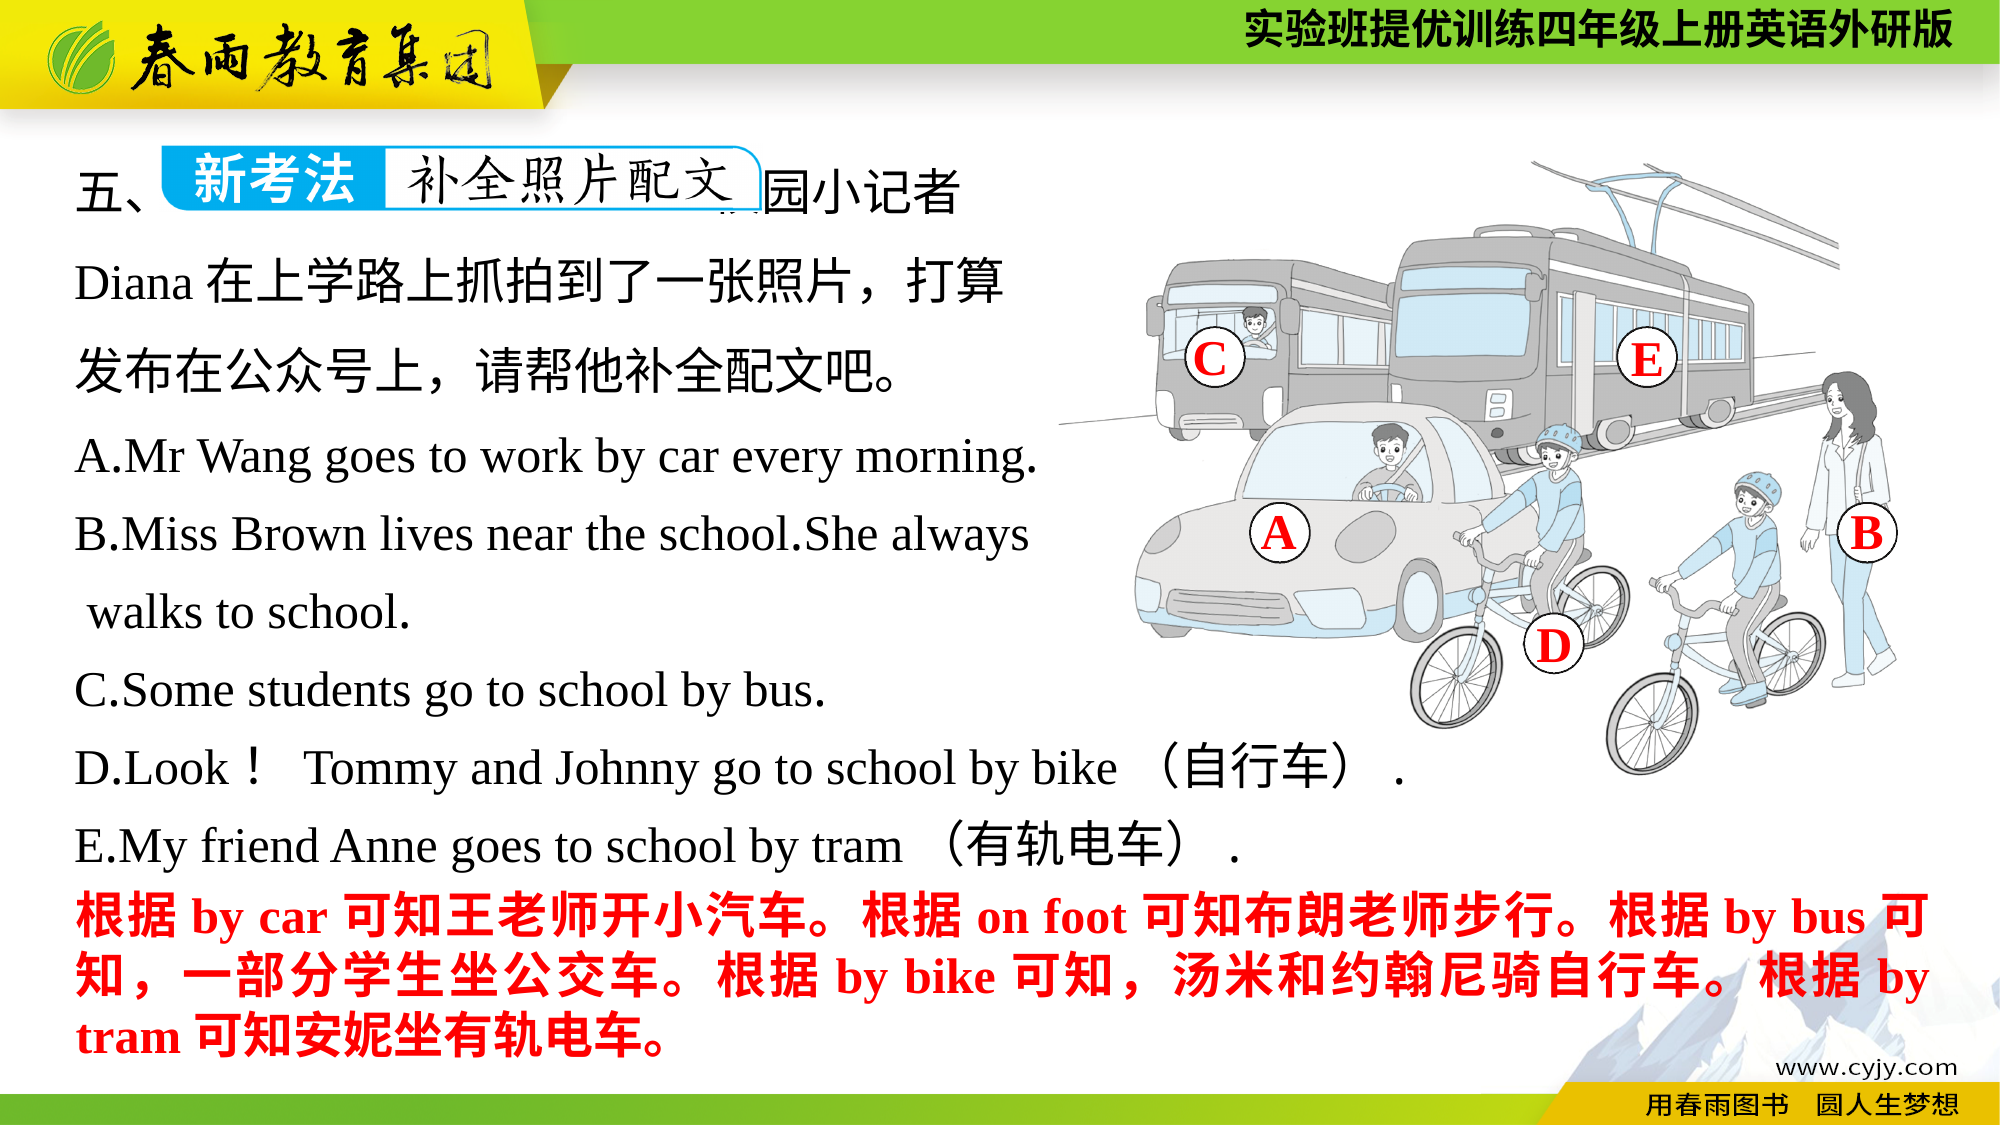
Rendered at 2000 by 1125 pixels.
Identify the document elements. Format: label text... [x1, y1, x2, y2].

text_box 根据by car可知王老师开小汽车。根据on foot可知布朗老师步行。根据by bus可知，一部分学生坐公交车。根据by bike可知，汤米和约翰尼骑自行车。根据by tram可知安妮坐有轨电车。 [60, 875, 1945, 1071]
picture [0, 0, 2000, 1125]
list 五、 校园小记者 Diana在上学路上抓拍到了一张照片，打算 发布在公众号上，请帮他补全配文吧。 [59, 122, 1944, 397]
text_box A.Mr Wang goes to work by car every morning. B.Miss Brown lives near the school.She always walks to school. C.Some students go to school by bus. D.Look！Tommy and Johnny go to school by bike（自行车）. E.My friend Anne goes to school by tram（有轨电车）. [59, 397, 1944, 880]
